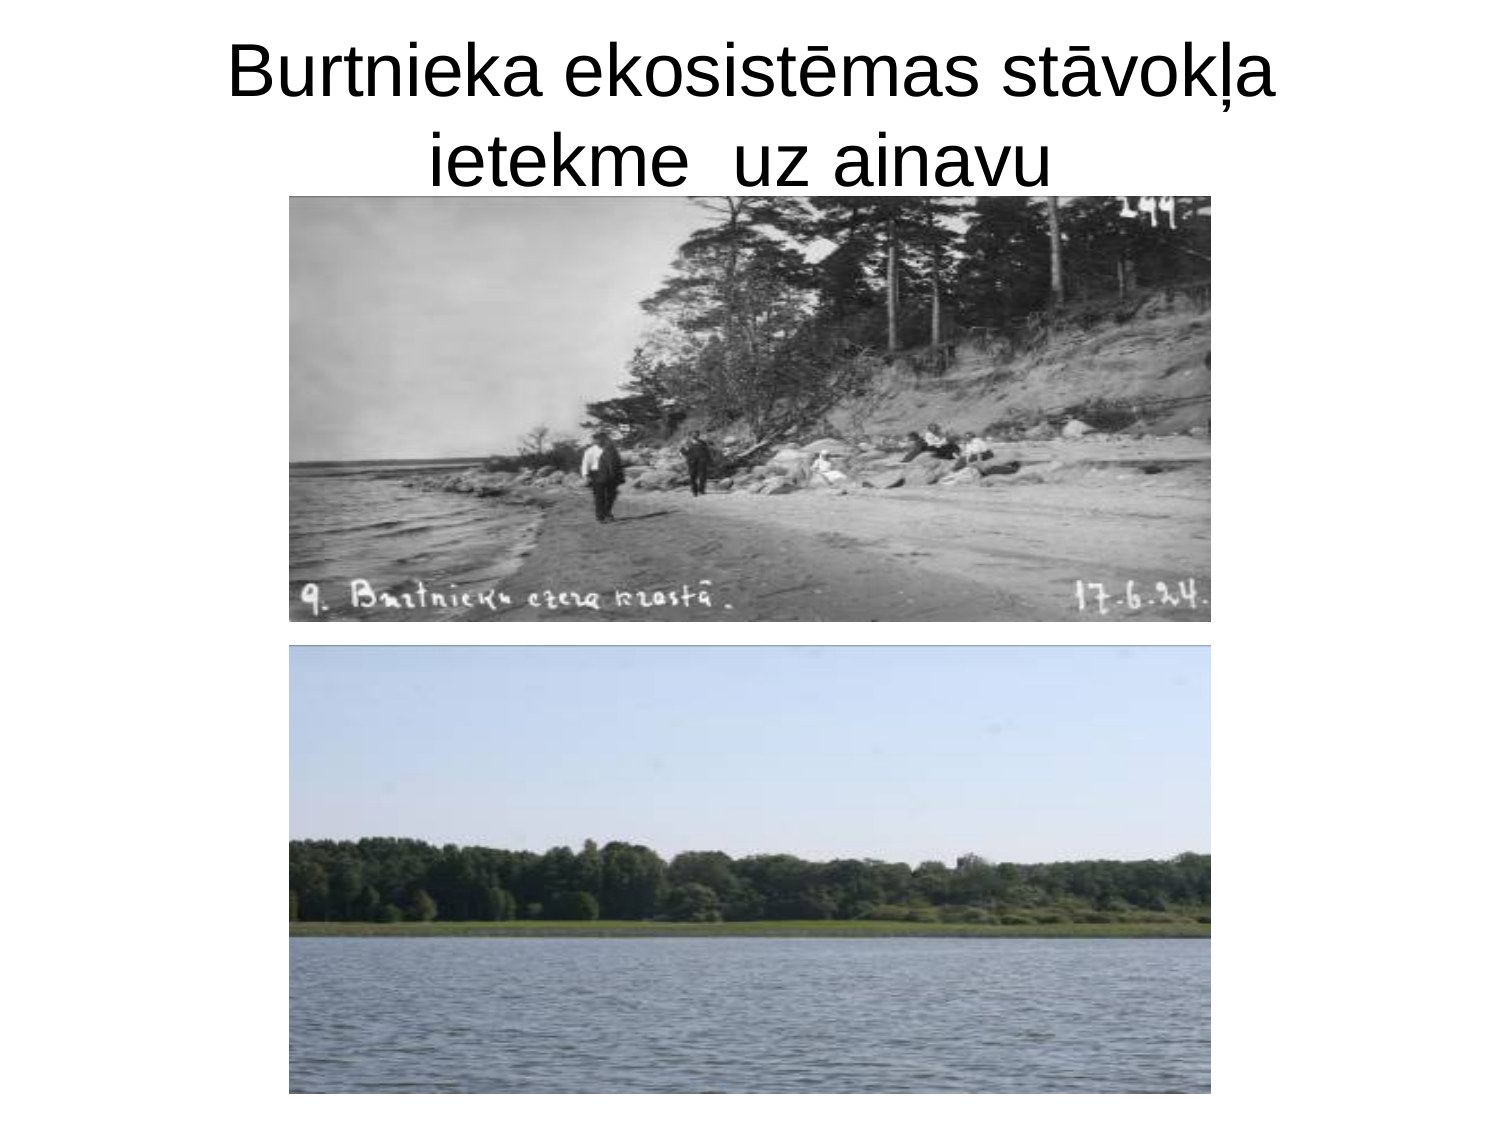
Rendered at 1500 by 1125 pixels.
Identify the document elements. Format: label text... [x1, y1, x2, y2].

title Burtnieka ekosistēmas stāvokļa ietekme uz ainavu [76, 42, 1428, 231]
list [288, 196, 1211, 622]
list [288, 644, 1211, 1095]
